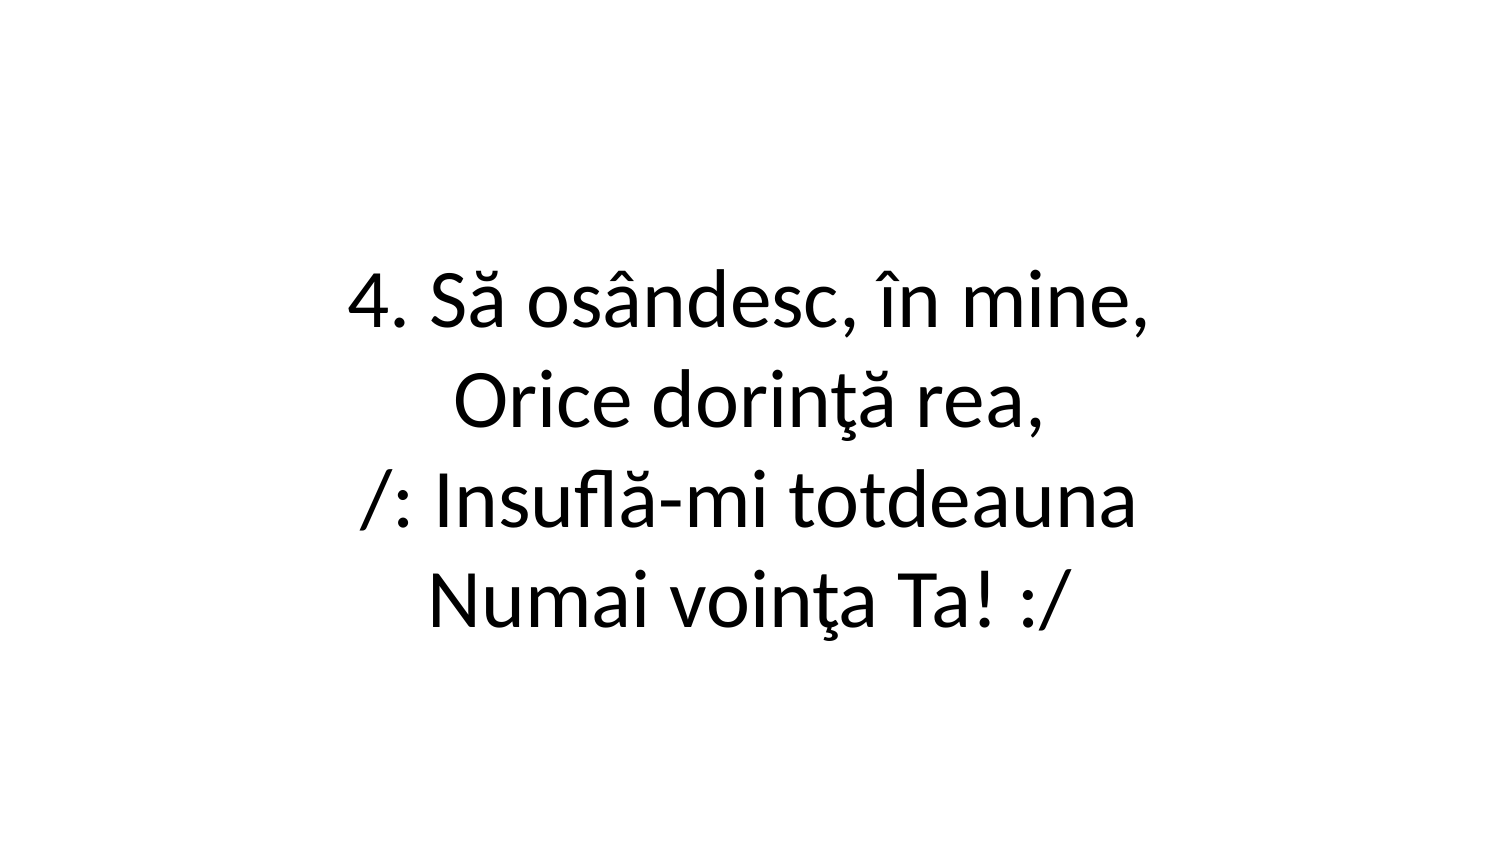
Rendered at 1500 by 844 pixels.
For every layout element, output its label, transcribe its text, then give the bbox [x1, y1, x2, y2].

text_box 4. Să osândesc, în mine, Orice dorinţă rea, /: Insuflă-mi totdeauna Numai voinţa Ta! :/ [332, 192, 1168, 652]
